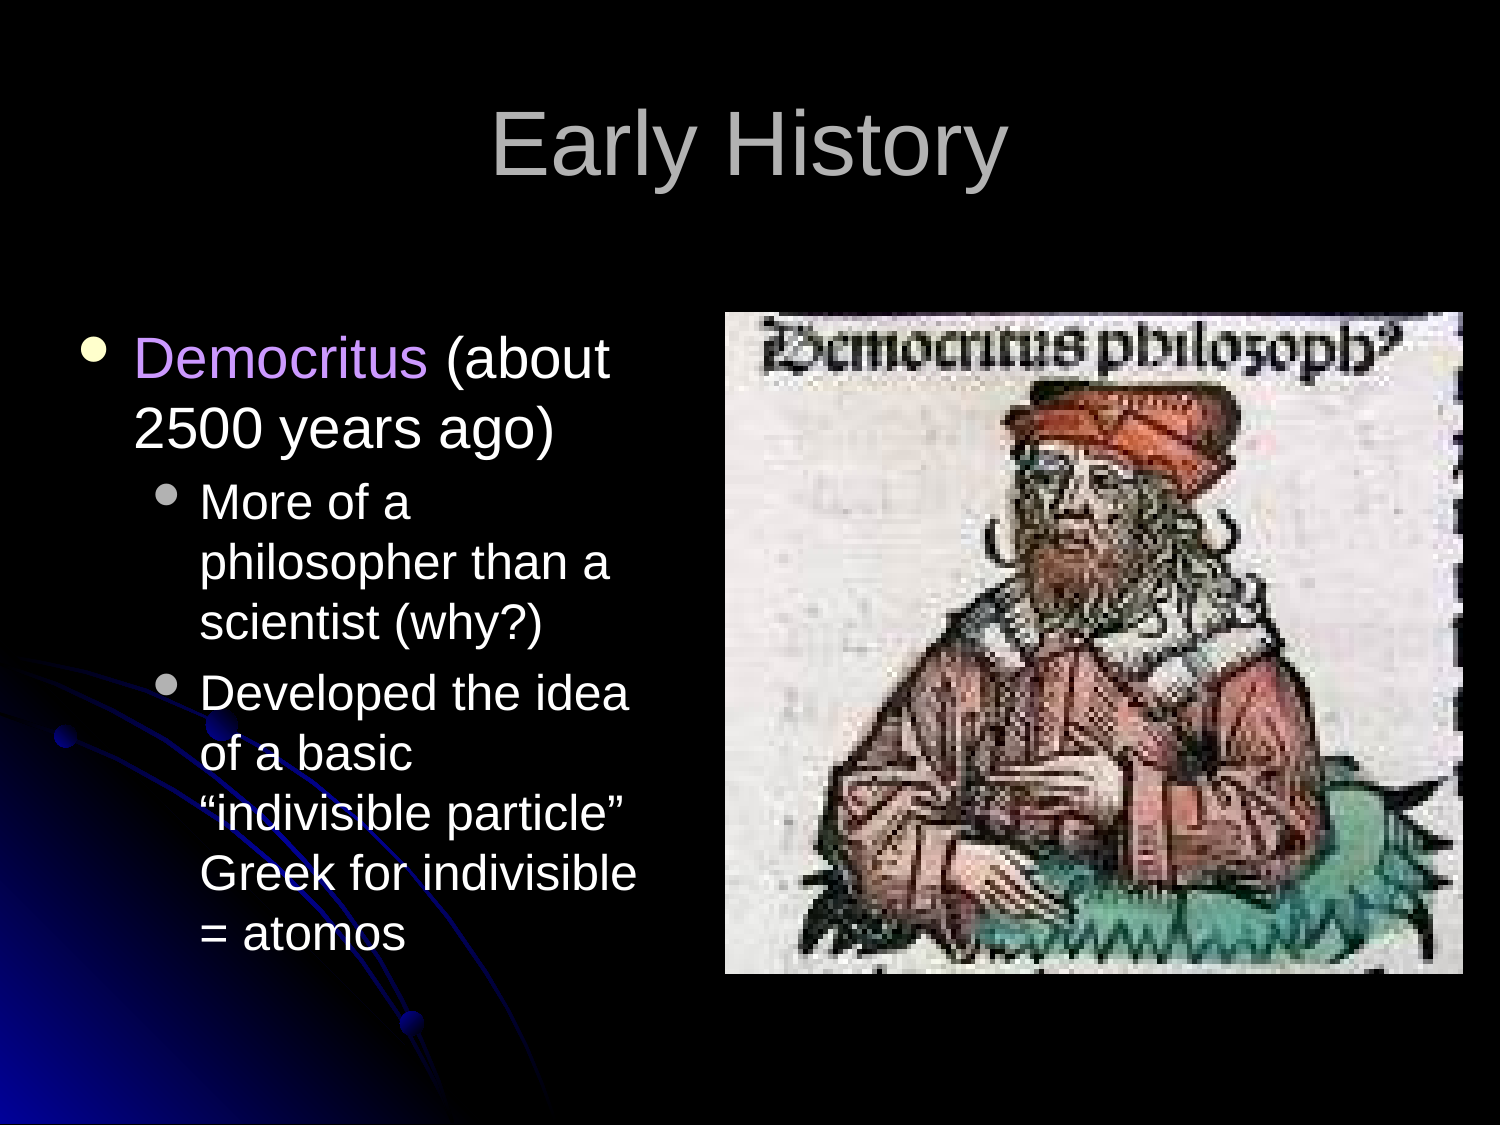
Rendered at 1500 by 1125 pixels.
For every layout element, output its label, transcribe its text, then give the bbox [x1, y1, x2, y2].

picture [724, 312, 1463, 974]
title Early History [74, 45, 1426, 233]
list Democritus (about 2500 years ago) More of a philosopher than a scientist (why?) Developed the idea of a basic “indivisible particle” Greek for indivisible = atomos [62, 312, 669, 988]
